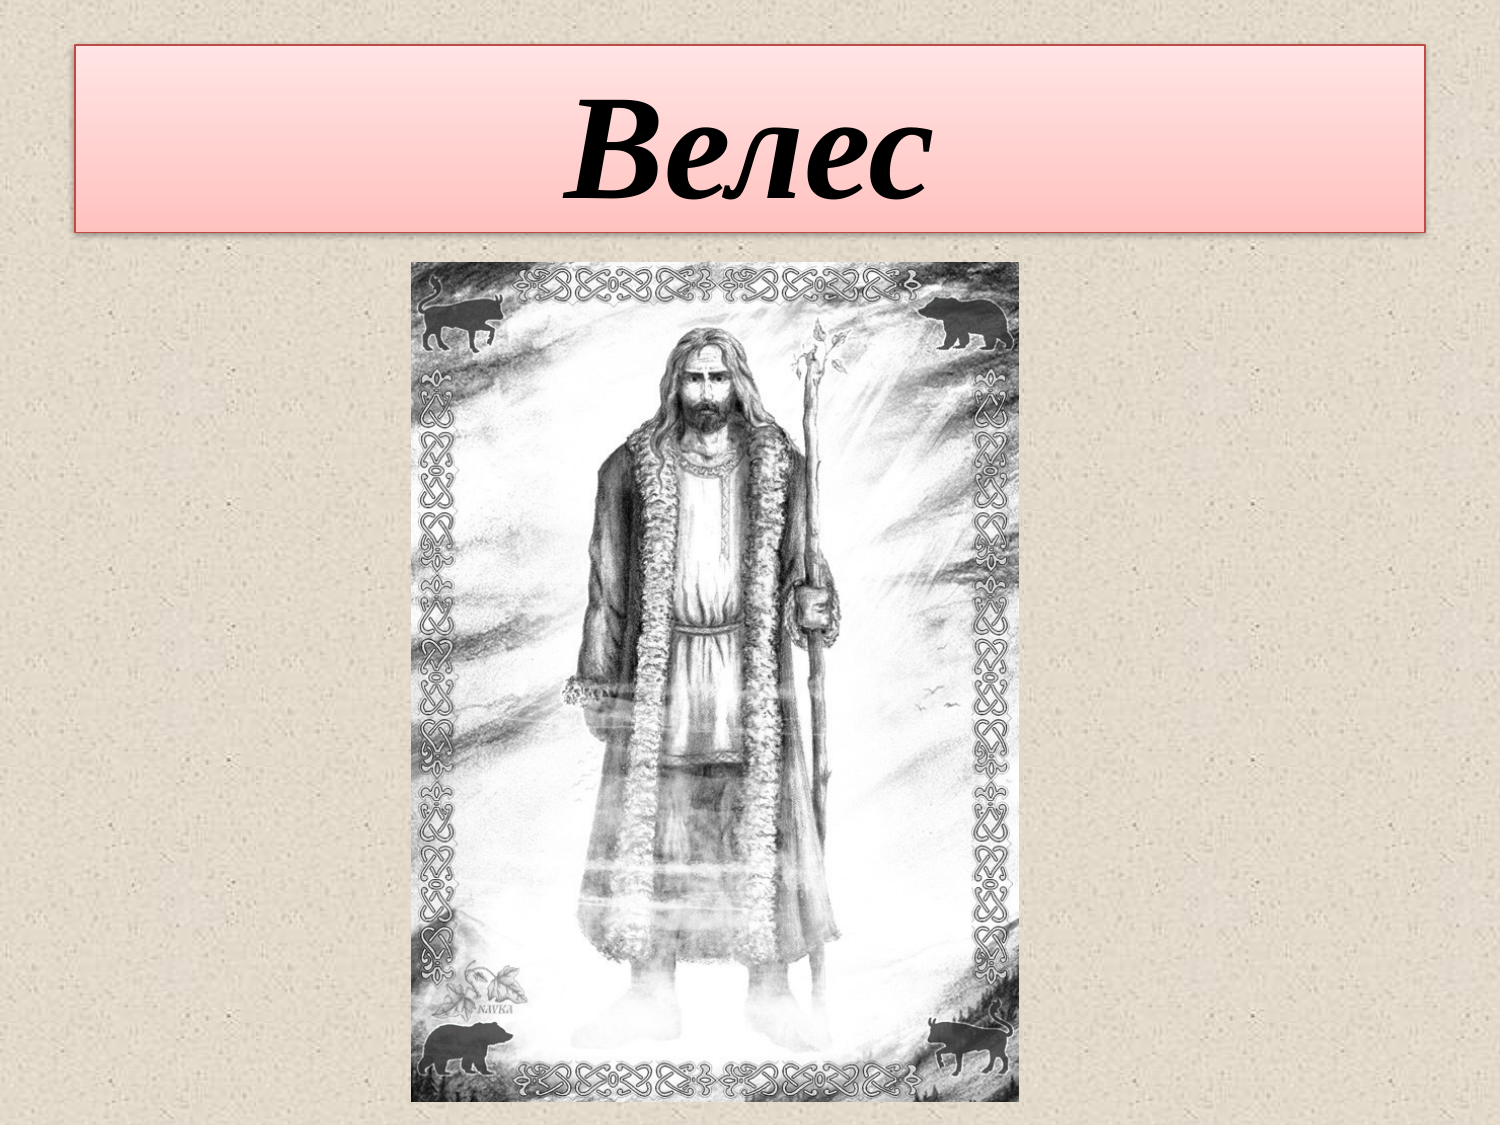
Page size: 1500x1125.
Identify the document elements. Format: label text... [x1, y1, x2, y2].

picture [0, 0, 1500, 1125]
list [411, 262, 1019, 1102]
title Велес [74, 44, 1426, 233]
